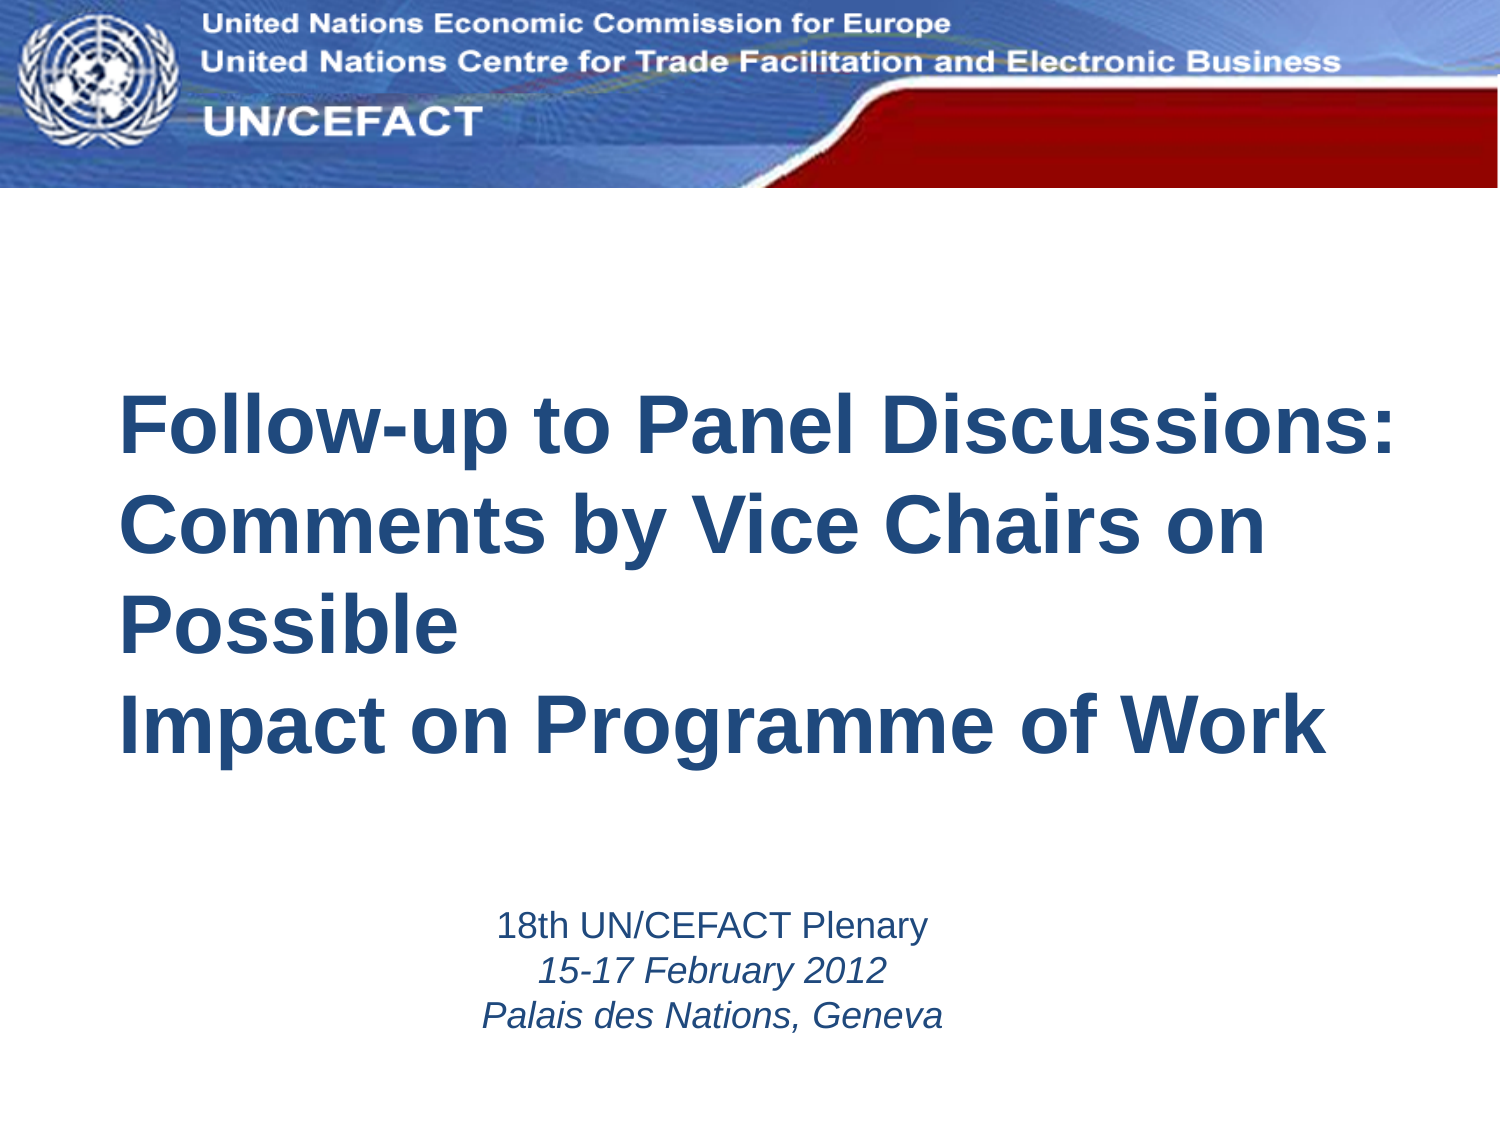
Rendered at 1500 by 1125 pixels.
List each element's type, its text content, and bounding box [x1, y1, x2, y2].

picture [0, 0, 1500, 188]
text_box 18th UN/CEFACT Plenary 15-17 February 2012 Palais des Nations, Geneva [449, 893, 975, 1044]
title Follow-up to Panel Discussions: Comments by Vice Chairs on Possible Impact on Programme of Work [103, 362, 1474, 1078]
